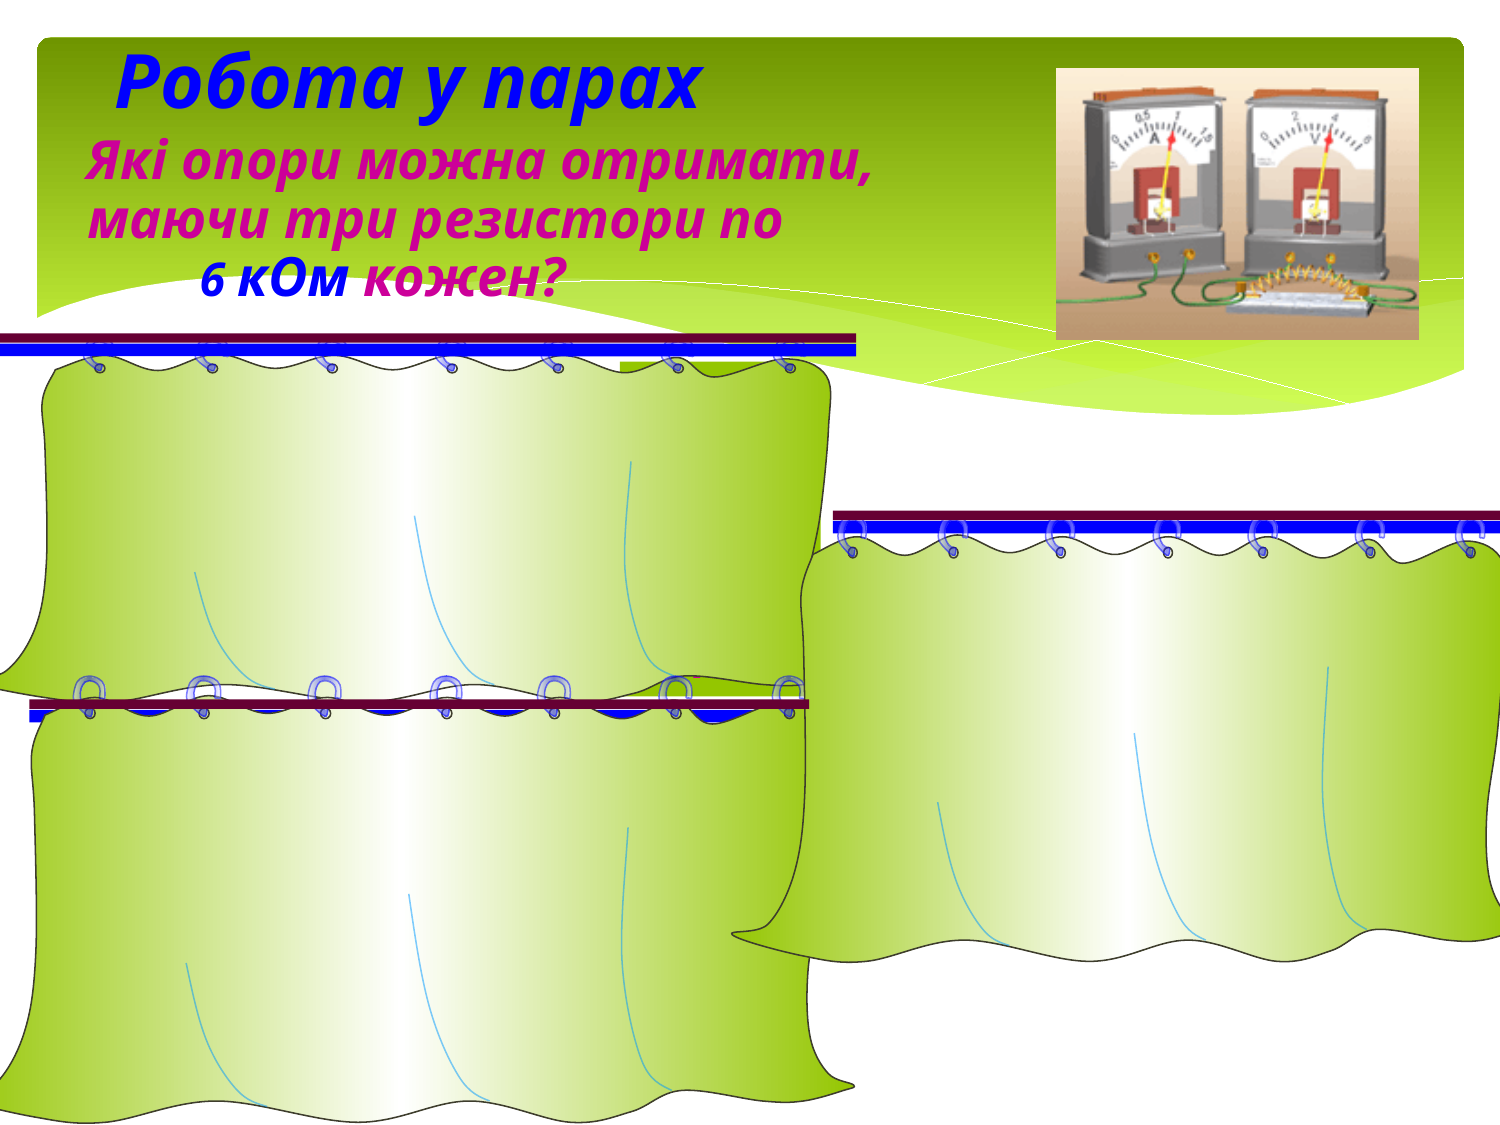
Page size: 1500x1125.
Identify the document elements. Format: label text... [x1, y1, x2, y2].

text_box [0, 675, 857, 1125]
list Які опори можна отримати, маючи три резистори по 6 кОм кожен? [72, 125, 912, 362]
picture [1056, 67, 1419, 340]
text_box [0, 337, 857, 674]
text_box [725, 515, 1500, 965]
title Робота у парах [99, 19, 775, 138]
